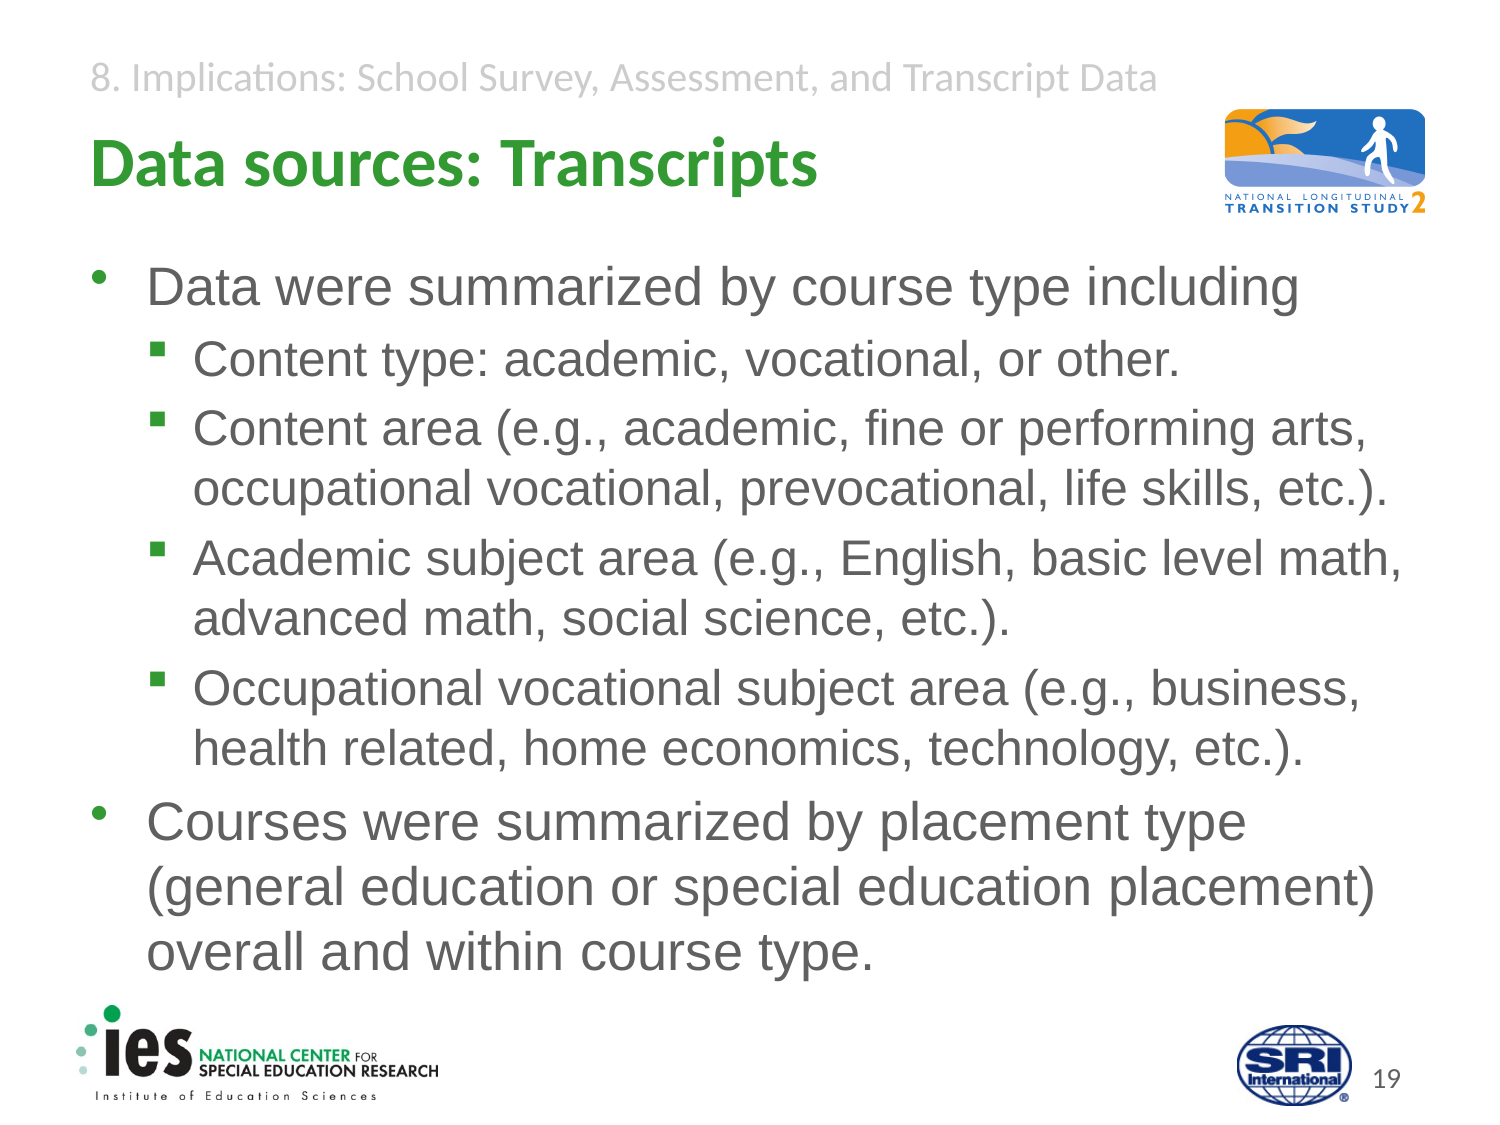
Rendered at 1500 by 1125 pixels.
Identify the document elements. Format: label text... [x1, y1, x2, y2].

slide_number 18 [1312, 1051, 1417, 1125]
picture [1237, 1025, 1352, 1106]
picture [76, 1005, 438, 1100]
list Data were summarized by course type including Content type: academic, vocational, or other. Content area (e.g., academic, fine or performing arts, occupational vocational, prevocational, life skills, etc.). Academic subject area (e.g., English, basic level math, advanced math, social science, etc.). Occupational vocational subject area (e.g., business, health related, home economics, technology, etc.). Courses were summarized by placement type (general education or special education placement) overall and within course type. [74, 243, 1426, 987]
title Data sources: Transcripts [74, 90, 1426, 226]
